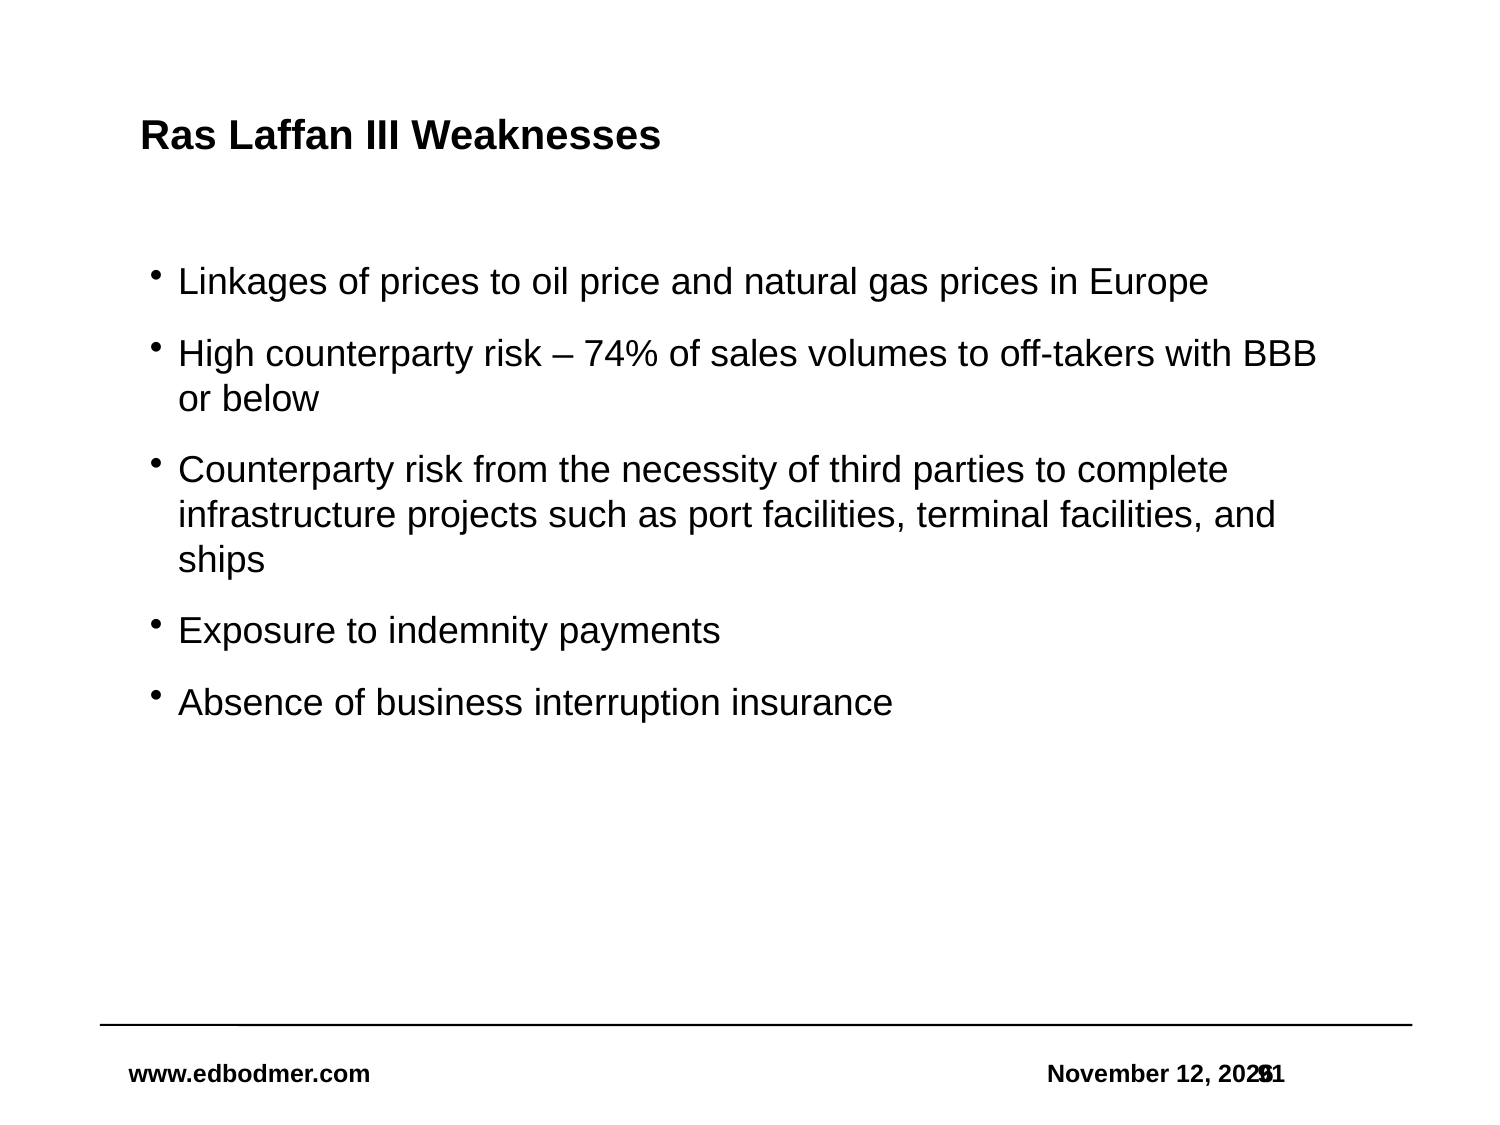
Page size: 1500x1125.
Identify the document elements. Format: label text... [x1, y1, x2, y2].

title Ras Laffan III Weaknesses [124, 99, 1288, 226]
list Linkages of prices to oil price and natural gas prices in Europe High counterparty risk – 74% of sales volumes to off-takers with BBB or below Counterparty risk from the necessity of third parties to complete infrastructure projects such as port facilities, terminal facilities, and ships Exposure to indemnity payments Absence of business interruption insurance [124, 249, 1376, 1001]
